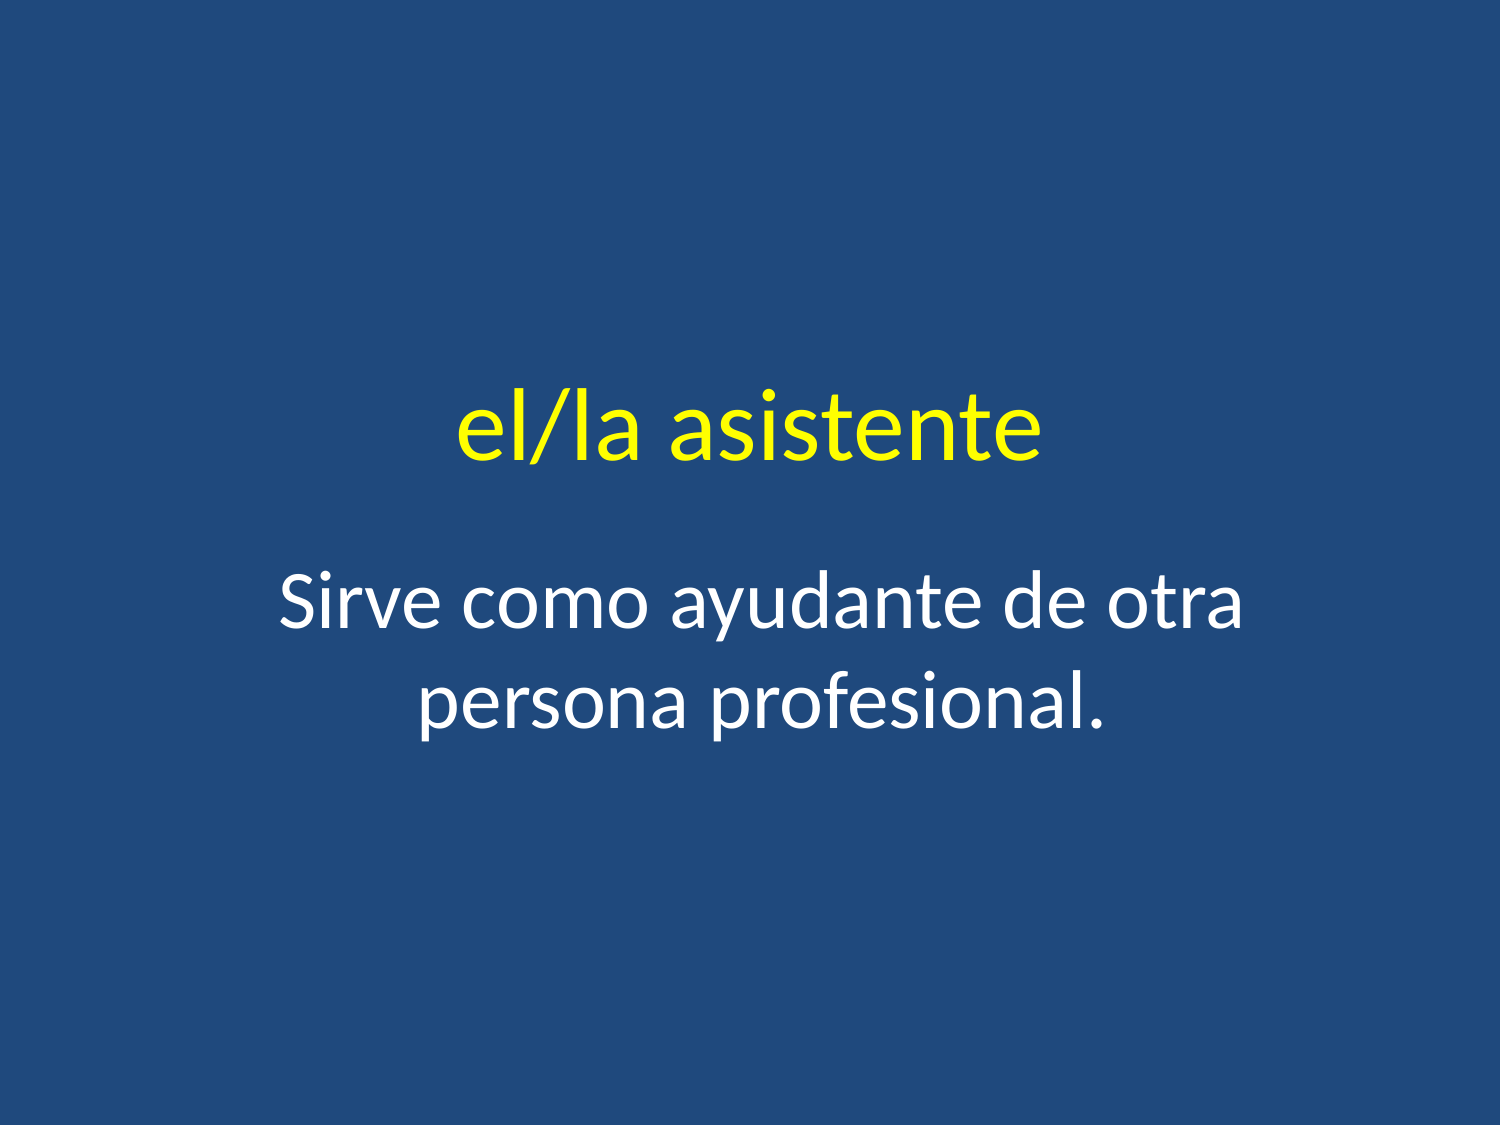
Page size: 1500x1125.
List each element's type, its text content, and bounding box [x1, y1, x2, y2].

subtitle Sirve como ayudante de otra persona profesional. [237, 537, 1288, 825]
title el/la asistente [112, 349, 1388, 591]
